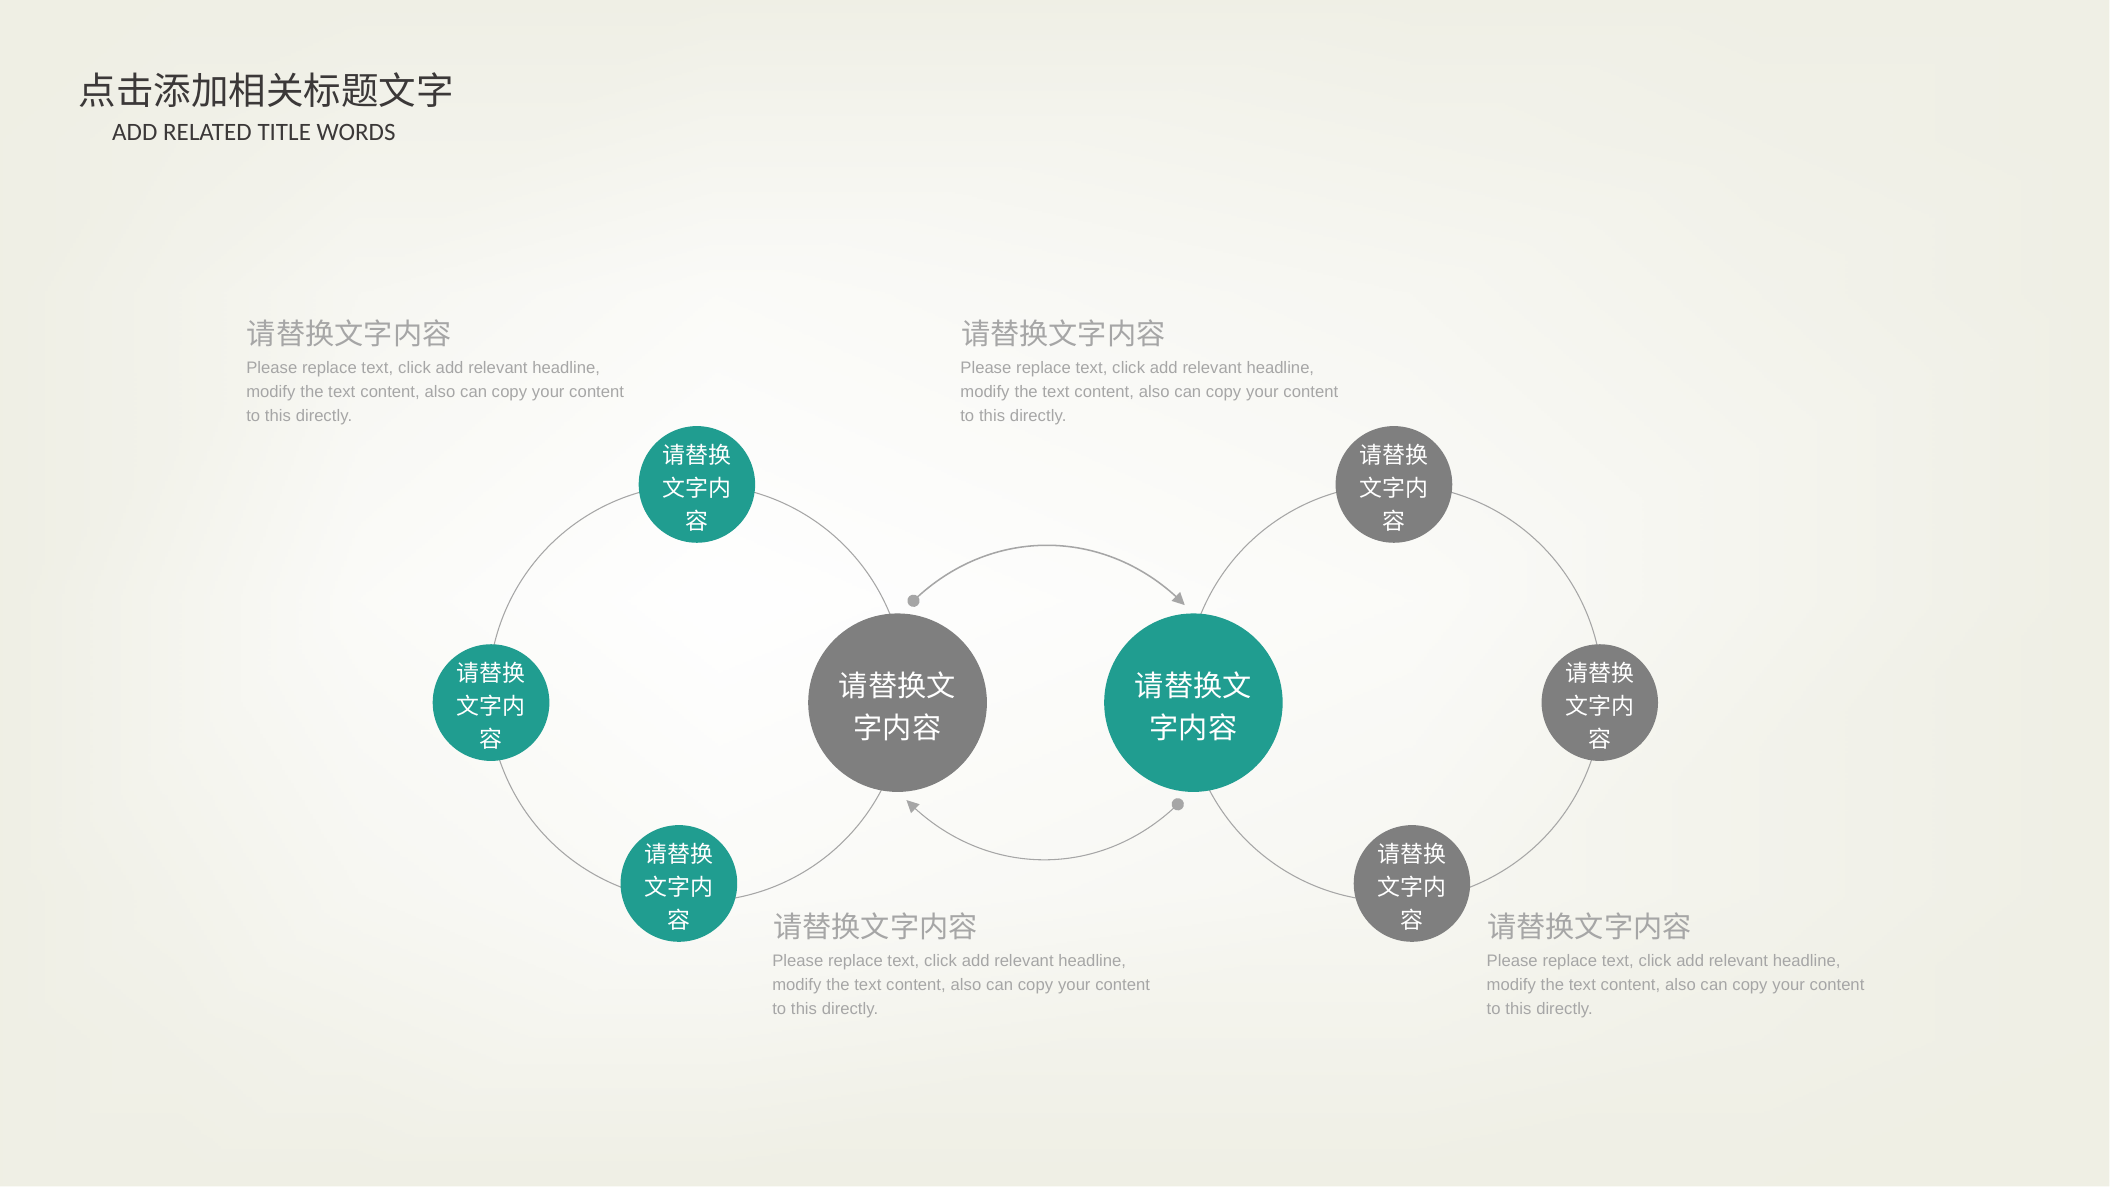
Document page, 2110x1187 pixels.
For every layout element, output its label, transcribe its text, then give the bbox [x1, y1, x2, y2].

text_box Please replace text, click add relevant headline, modify the text content, also can copy your content to this directly. [960, 353, 1348, 425]
text_box 请替换文字内容 [773, 901, 978, 944]
text_box [1201, 492, 1597, 898]
text_box 请替换文字内容 [1104, 613, 1283, 792]
text_box [494, 492, 890, 898]
text_box 请替换文字内容 [808, 613, 987, 792]
text_box 请替换文字内容 [1541, 644, 1659, 761]
text_box Please replace text, click add relevant headline, modify the text content, also can copy your content to this directly. [246, 353, 634, 425]
text_box 请替换文字内容 [1353, 825, 1471, 942]
text_box [907, 545, 1185, 705]
text_box 请替换文字内容 [961, 308, 1167, 351]
text_box 点击添加相关标题文字 [62, 59, 470, 121]
text_box Please replace text, click add relevant headline, modify the text content, also can copy your content to this directly. [1486, 945, 1874, 1018]
text_box 请替换文字内容 [432, 644, 550, 761]
text_box 请替换文字内容 [246, 308, 452, 351]
text_box 请替换文字内容 [1487, 901, 1693, 944]
text_box 请替换文字内容 [620, 825, 738, 942]
text_box 请替换文字内容 [638, 426, 756, 543]
text_box Please replace text, click add relevant headline, modify the text content, also can copy your content to this directly. [772, 945, 1160, 1018]
text_box [906, 666, 1184, 860]
text_box 请替换文字内容 [1335, 426, 1453, 543]
text_box ADD RELATED TITLE WORDS [96, 107, 413, 154]
